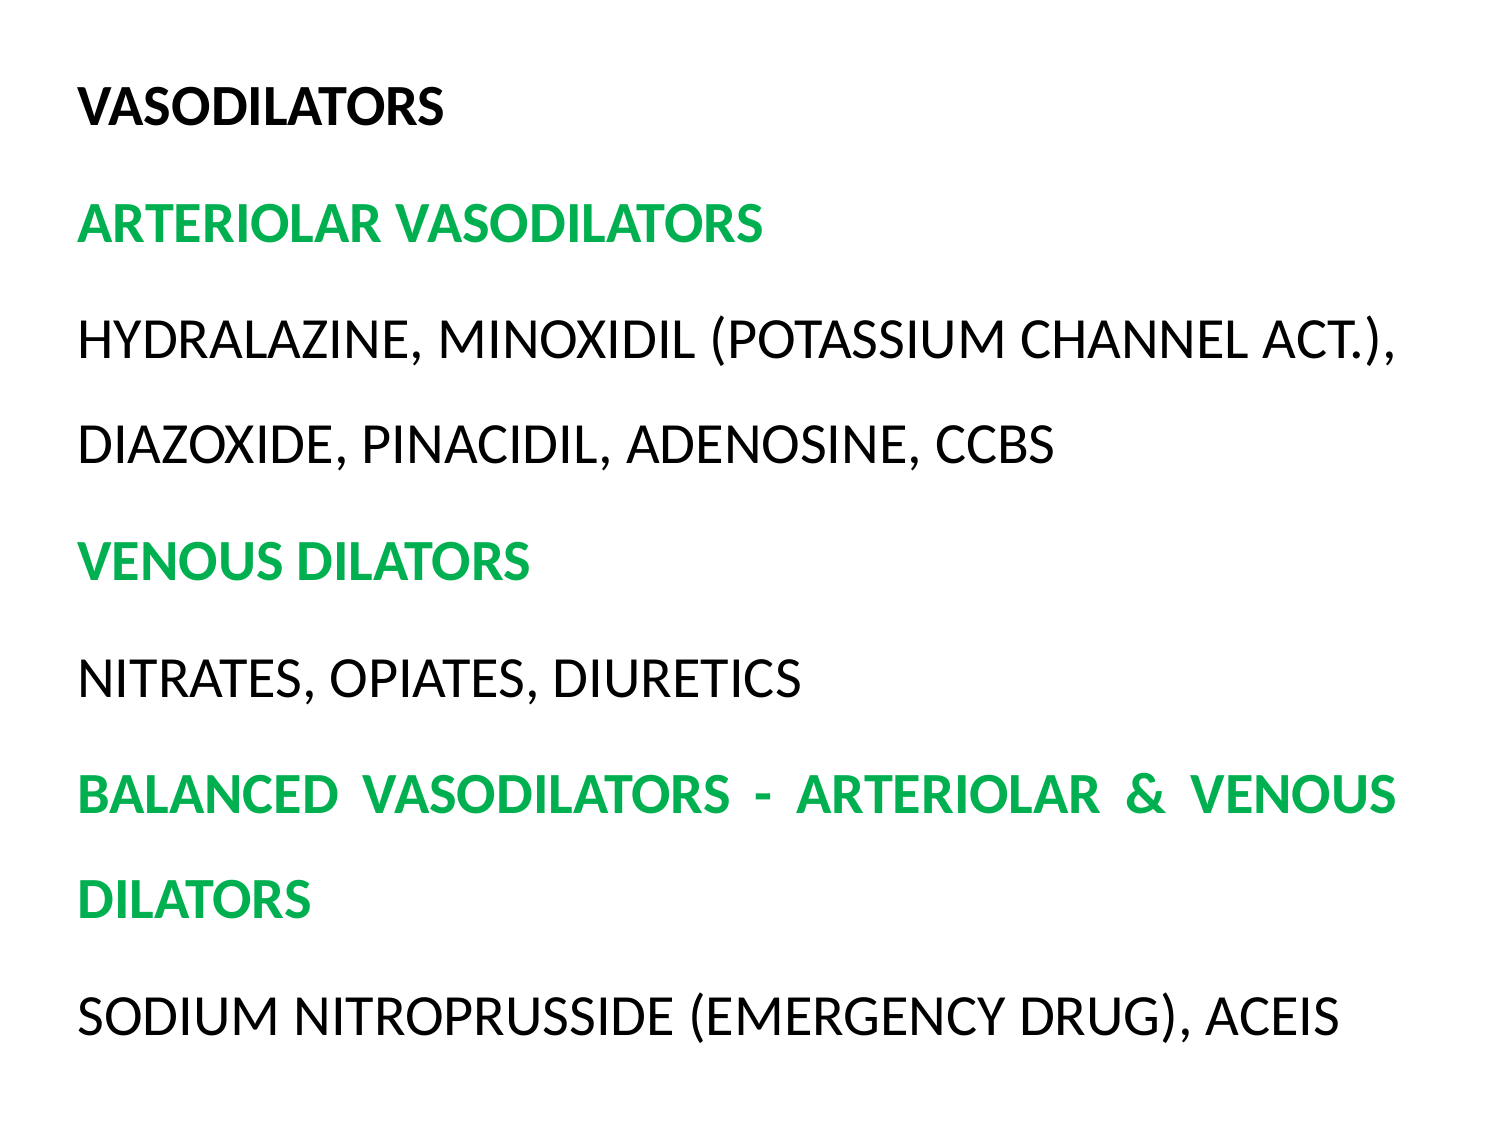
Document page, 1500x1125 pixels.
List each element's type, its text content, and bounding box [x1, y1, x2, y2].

list VASODILATORS ARTERIOLAR VASODILATORS HYDRALAZINE, MINOXIDIL (POTASSIUM CHANNEL ACT.), DIAZOXIDE, PINACIDIL, ADENOSINE, CCBS VENOUS DILATORS NITRATES, OPIATES, DIURETICS BALANCED VASODILATORS - ARTERIOLAR & VENOUS DILATORS SODIUM NITROPRUSSIDE (EMERGENCY DRUG), ACEIS [62, 24, 1413, 1088]
